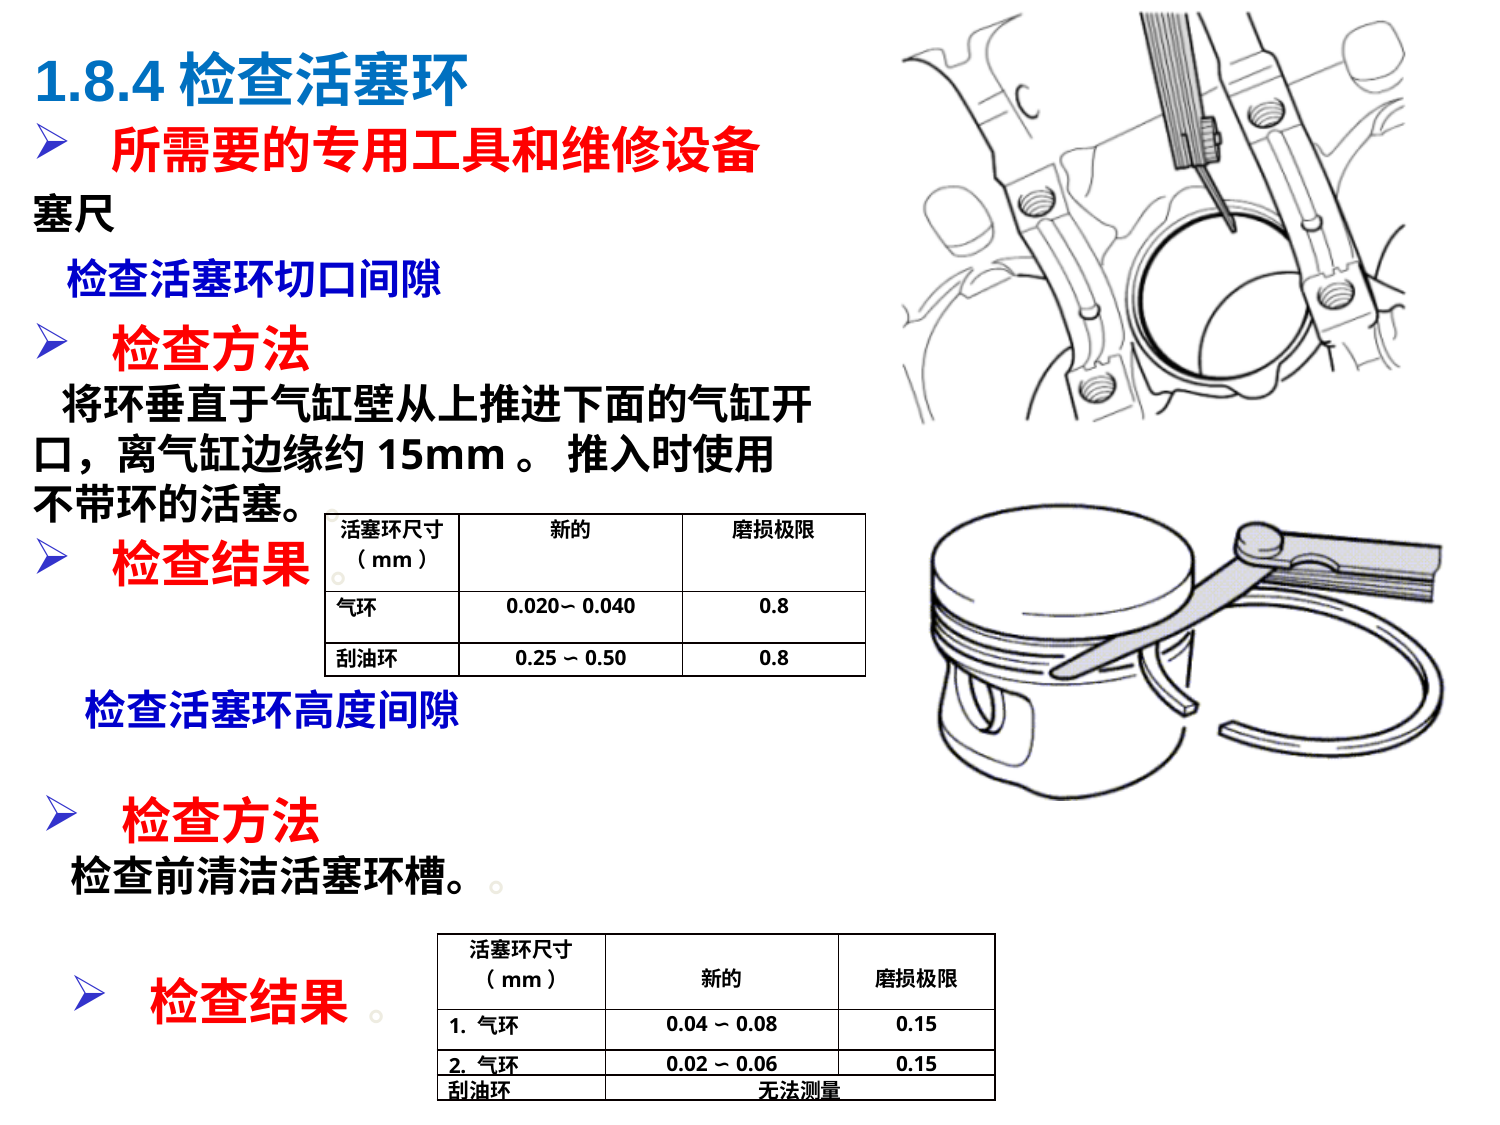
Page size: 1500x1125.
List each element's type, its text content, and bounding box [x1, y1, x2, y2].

table_cell 气环 [326, 592, 458, 642]
table_header 磨损极限 [683, 515, 865, 591]
text_box 检查结果 。 [70, 957, 395, 1041]
table_cell 0.25 ∽ 0.50 [460, 644, 682, 675]
table_cell 无法测量 [606, 1076, 994, 1099]
text_box 检查活塞环高度间隙 [70, 676, 487, 741]
picture [926, 496, 1447, 801]
text_box 检查活塞环切口间隙 [51, 245, 457, 311]
table_cell 0.020∽ 0.040 [460, 592, 682, 642]
table_cell 0.8 [683, 644, 865, 675]
table_header 新的 [460, 515, 682, 591]
table_cell 0.04 ∽ 0.08 [606, 1010, 838, 1049]
table_cell 0.15 [839, 1010, 994, 1049]
table_cell 0.15 [839, 1051, 994, 1074]
table_cell 2. 气环 [438, 1051, 605, 1074]
table_header 活塞环尺寸（mm） [326, 515, 458, 591]
text_box 检查结果 。 [32, 520, 324, 604]
text_box 检查方法 将环垂直于气缸壁从上推进下面的气缸开口，离气缸边缘约15mm。 推入时使用不带环的活塞。。 [32, 305, 818, 446]
text_box 1.8.4检查活塞环 [19, 36, 579, 121]
table_cell 刮油环 [438, 1076, 605, 1099]
picture [891, 10, 1418, 427]
table_cell 0.02 ∽ 0.06 [606, 1051, 838, 1074]
text_box 检查方法 检查前清洁活塞环槽。。 [41, 777, 642, 917]
table_header 磨损极限 [839, 935, 994, 1009]
table_cell 1. 气环 [438, 1010, 605, 1049]
text_box 所需要的专用工具和维修设备 塞尺 [32, 106, 866, 246]
table_header 新的 [606, 935, 838, 1009]
table_cell 刮油环 [326, 644, 458, 675]
table_header 活塞环尺寸（mm） [438, 935, 605, 1009]
table_cell 0.8 [683, 592, 865, 642]
